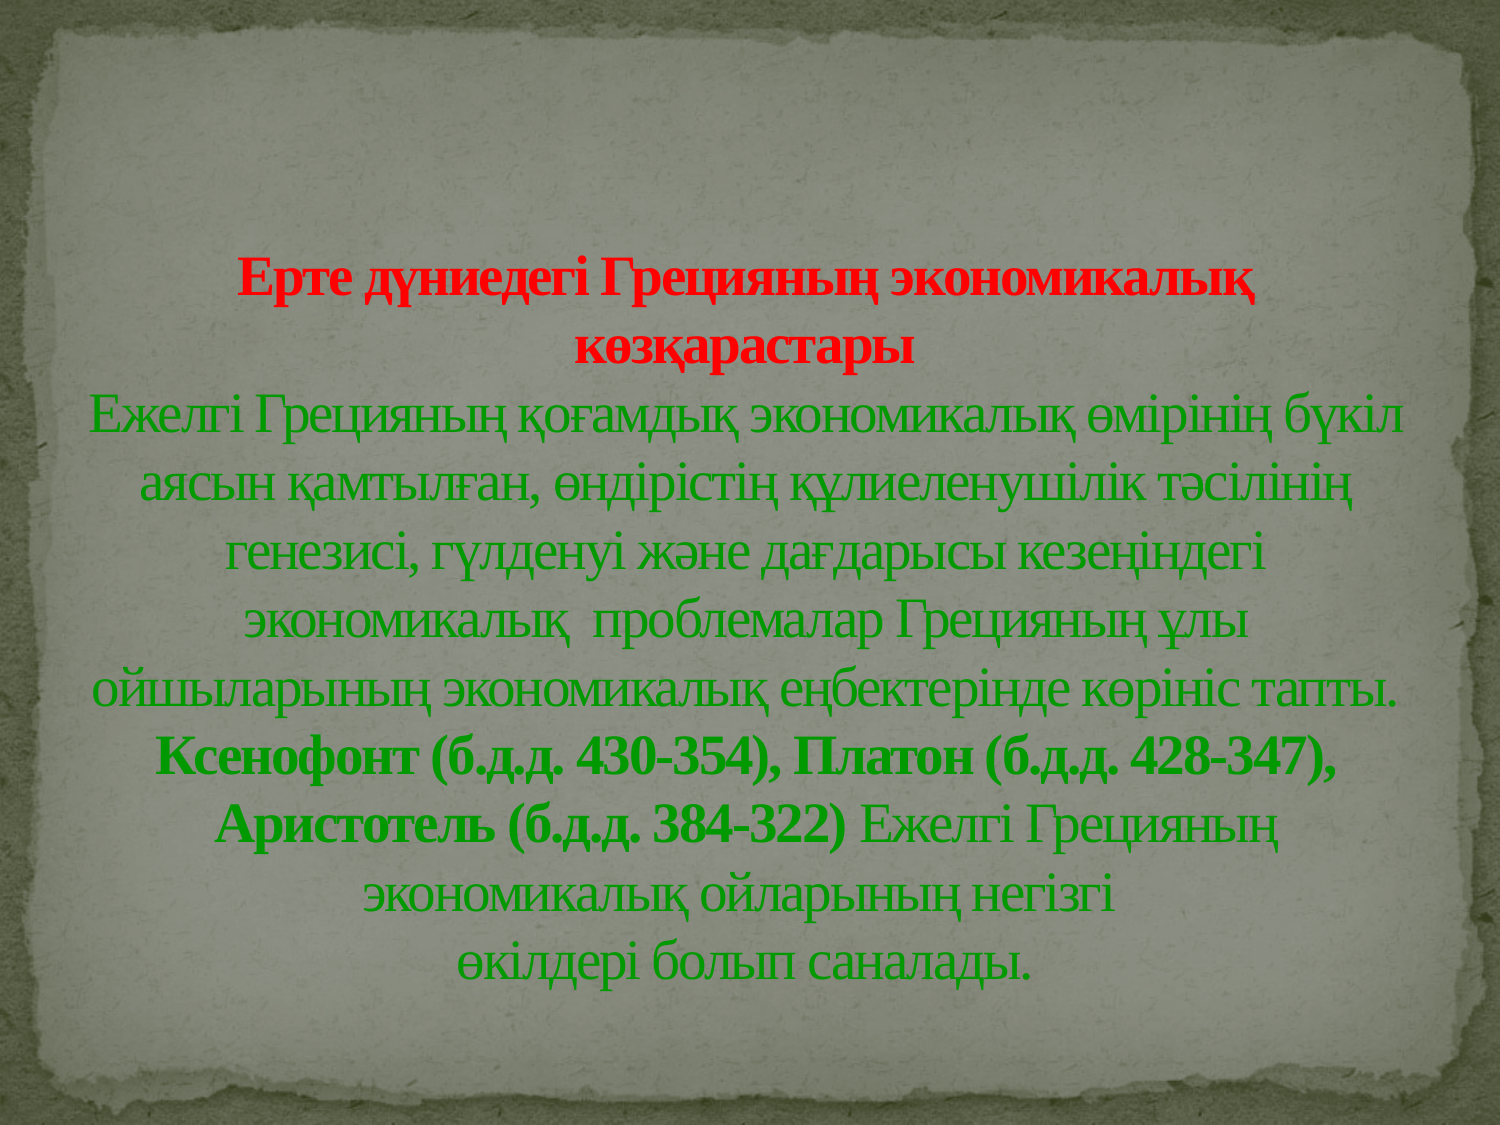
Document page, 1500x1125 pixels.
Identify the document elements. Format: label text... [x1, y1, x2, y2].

title Ерте дүниедегі Грецияның экономикалық көзқарастары Ежелгі Грецияның қоғамдық экономикалық өмірінің бүкіл аясын қамтылған, өндірістің құлиеленушілік тәсілінің генезисі, гүлденуі және дағдарысы кезеңіндегі экономикалық проблемалар Грецияның ұлы ойшыларының экономикалық еңбектерінде көрініс тапты. Ксенофонт (б.д.д. 430-354), Платон (б.д.д. 428-347), Аристотель (б.д.д. 384-322) Ежелгі Грецияның экономикалық ойларының негізгі өкілдері болып саналады. [70, 35, 1421, 1079]
